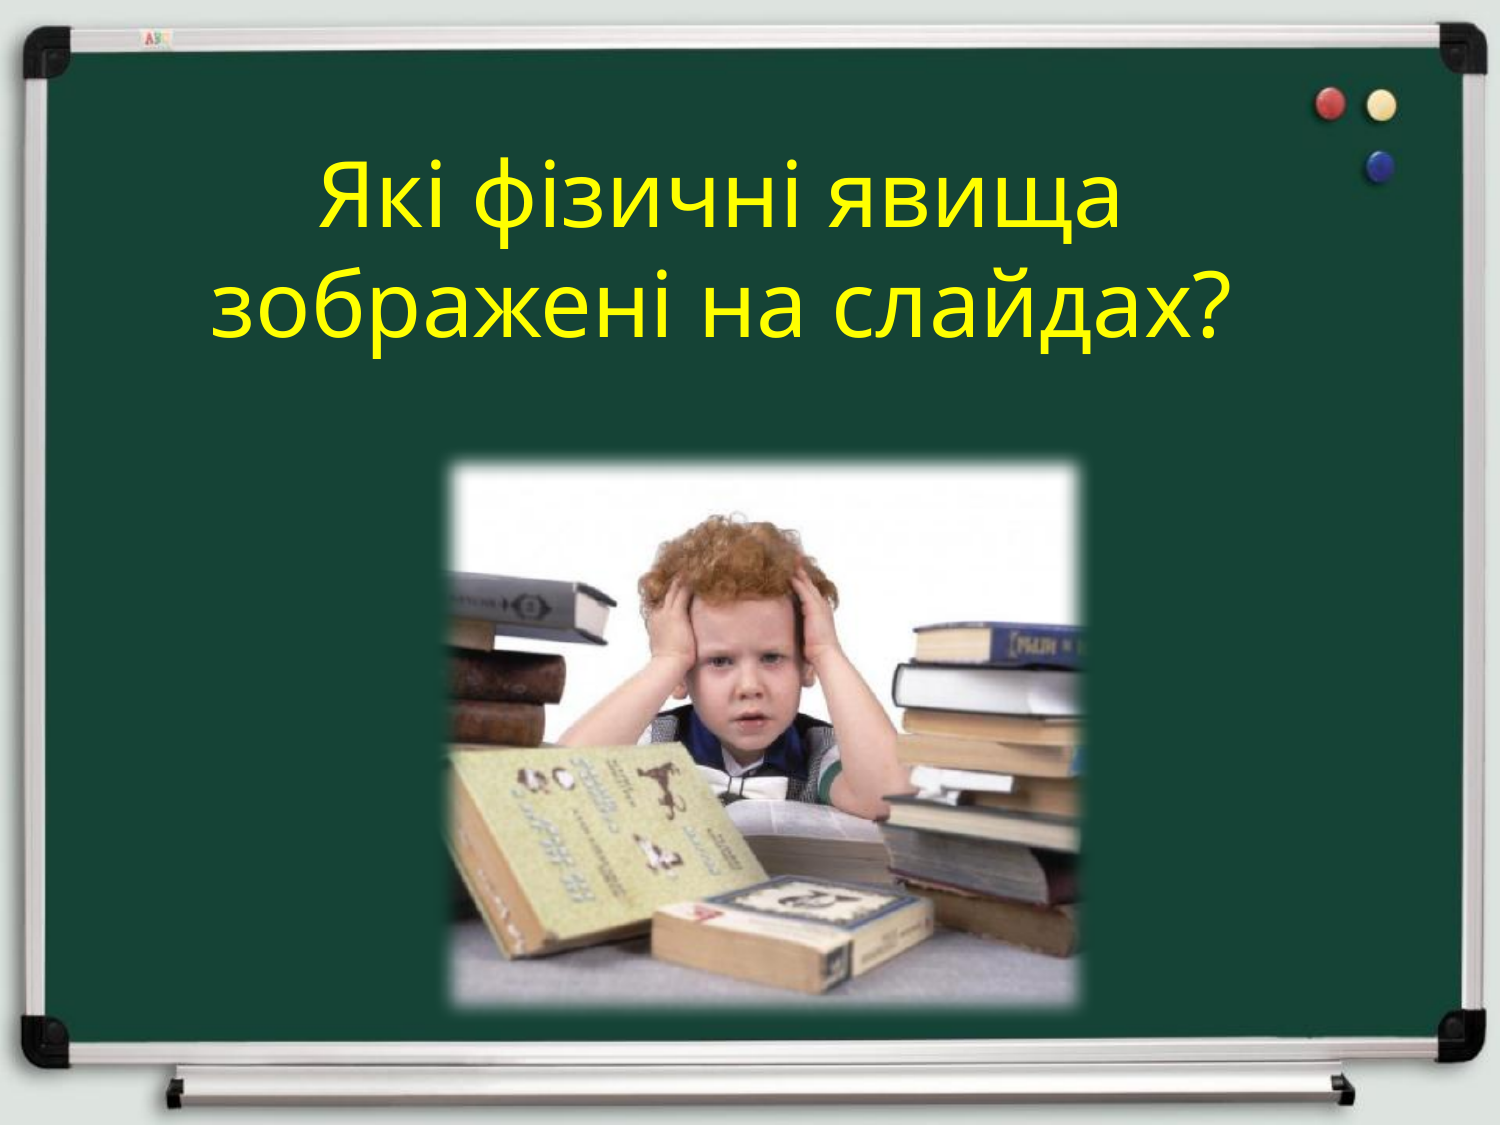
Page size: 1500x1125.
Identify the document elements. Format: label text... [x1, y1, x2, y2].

title Які фізичні явища зображені на слайдах? [93, 163, 1351, 329]
picture [0, 0, 1500, 1125]
